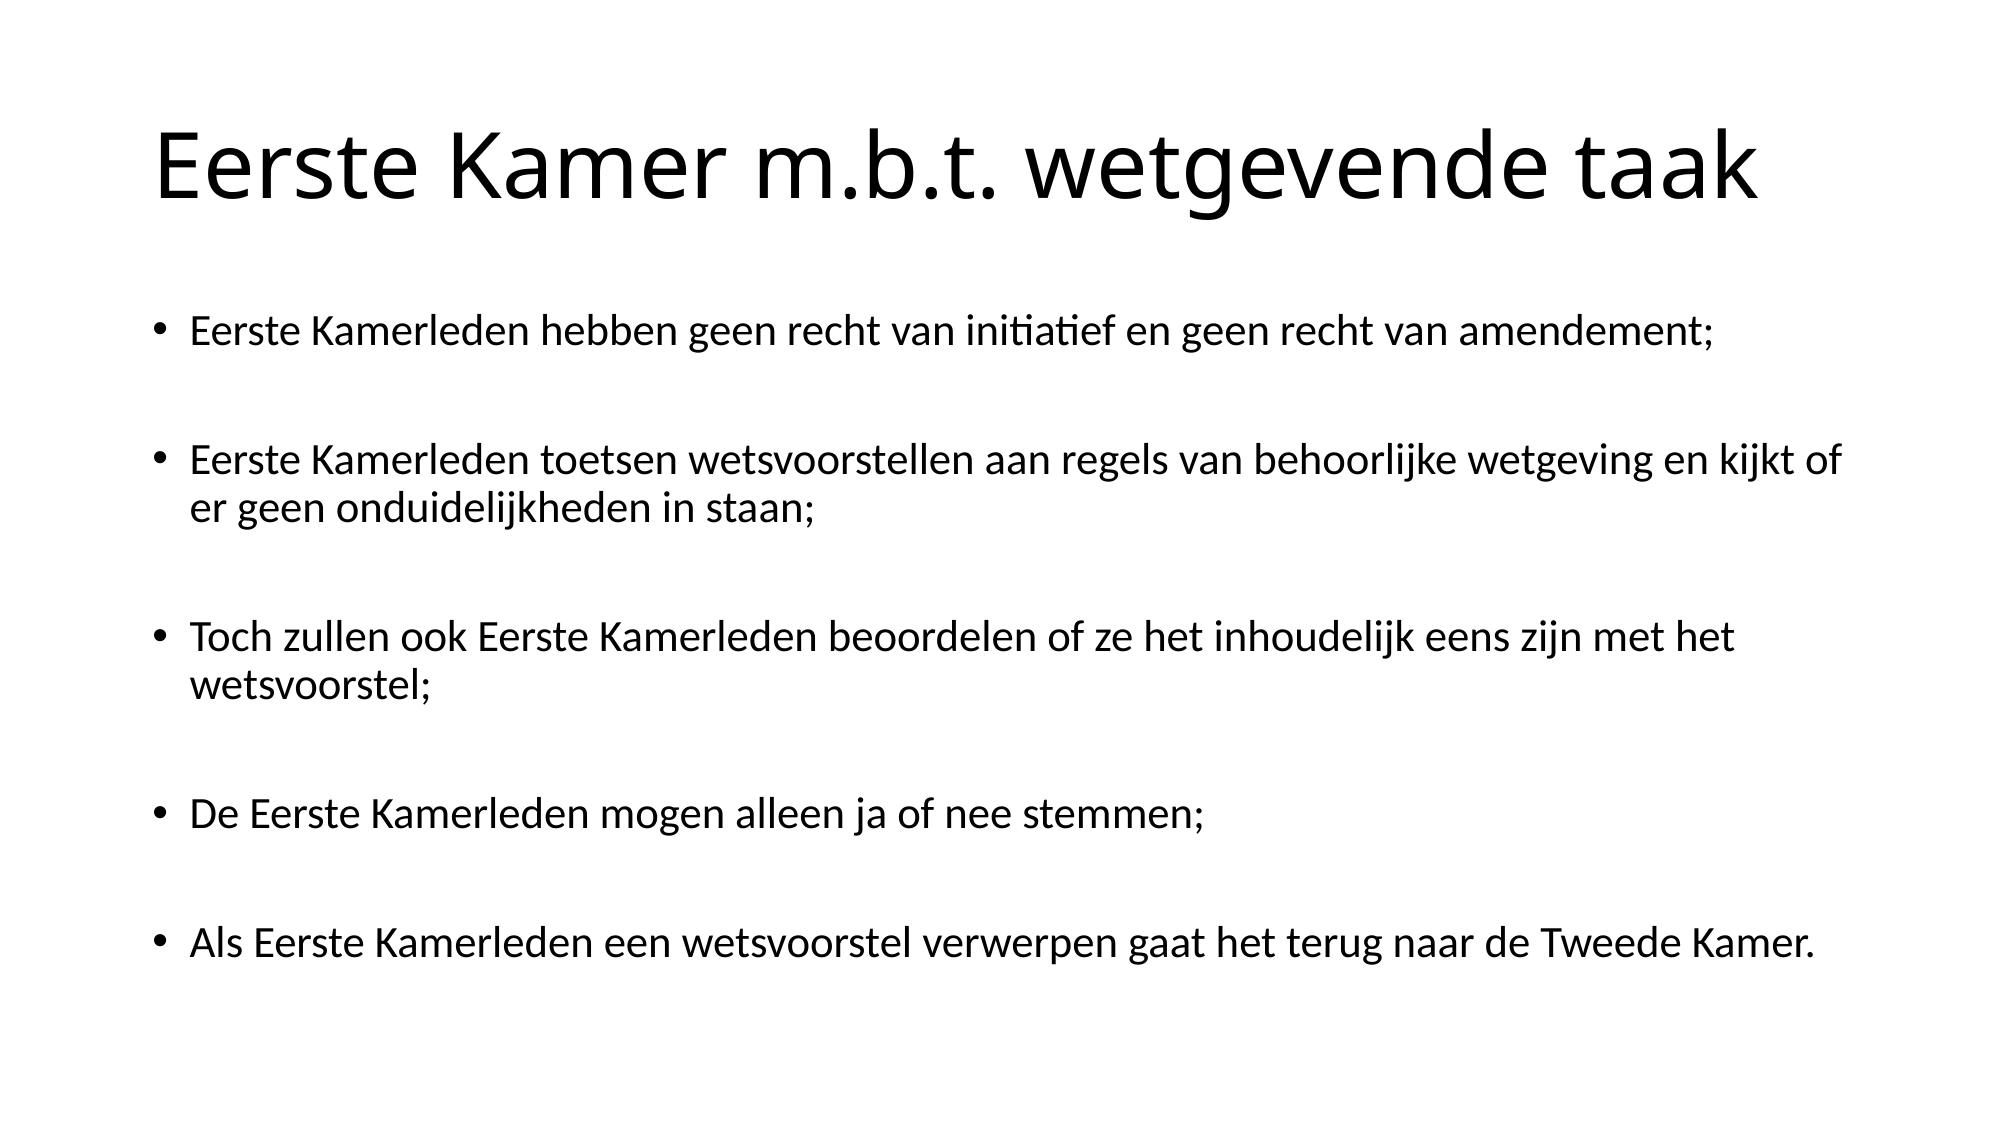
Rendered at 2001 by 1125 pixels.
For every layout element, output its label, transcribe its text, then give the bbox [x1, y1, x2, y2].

list Eerste Kamerleden hebben geen recht van initiatief en geen recht van amendement; Eerste Kamerleden toetsen wetsvoorstellen aan regels van behoorlijke wetgeving en kijkt of er geen onduidelijkheden in staan; Toch zullen ook Eerste Kamerleden beoordelen of ze het inhoudelijk eens zijn met het wetsvoorstel; De Eerste Kamerleden mogen alleen ja of nee stemmen; Als Eerste Kamerleden een wetsvoorstel verwerpen gaat het terug naar de Tweede Kamer. [137, 299, 1863, 1014]
title Eerste Kamer m.b.t. wetgevende taak [137, 59, 1863, 278]
